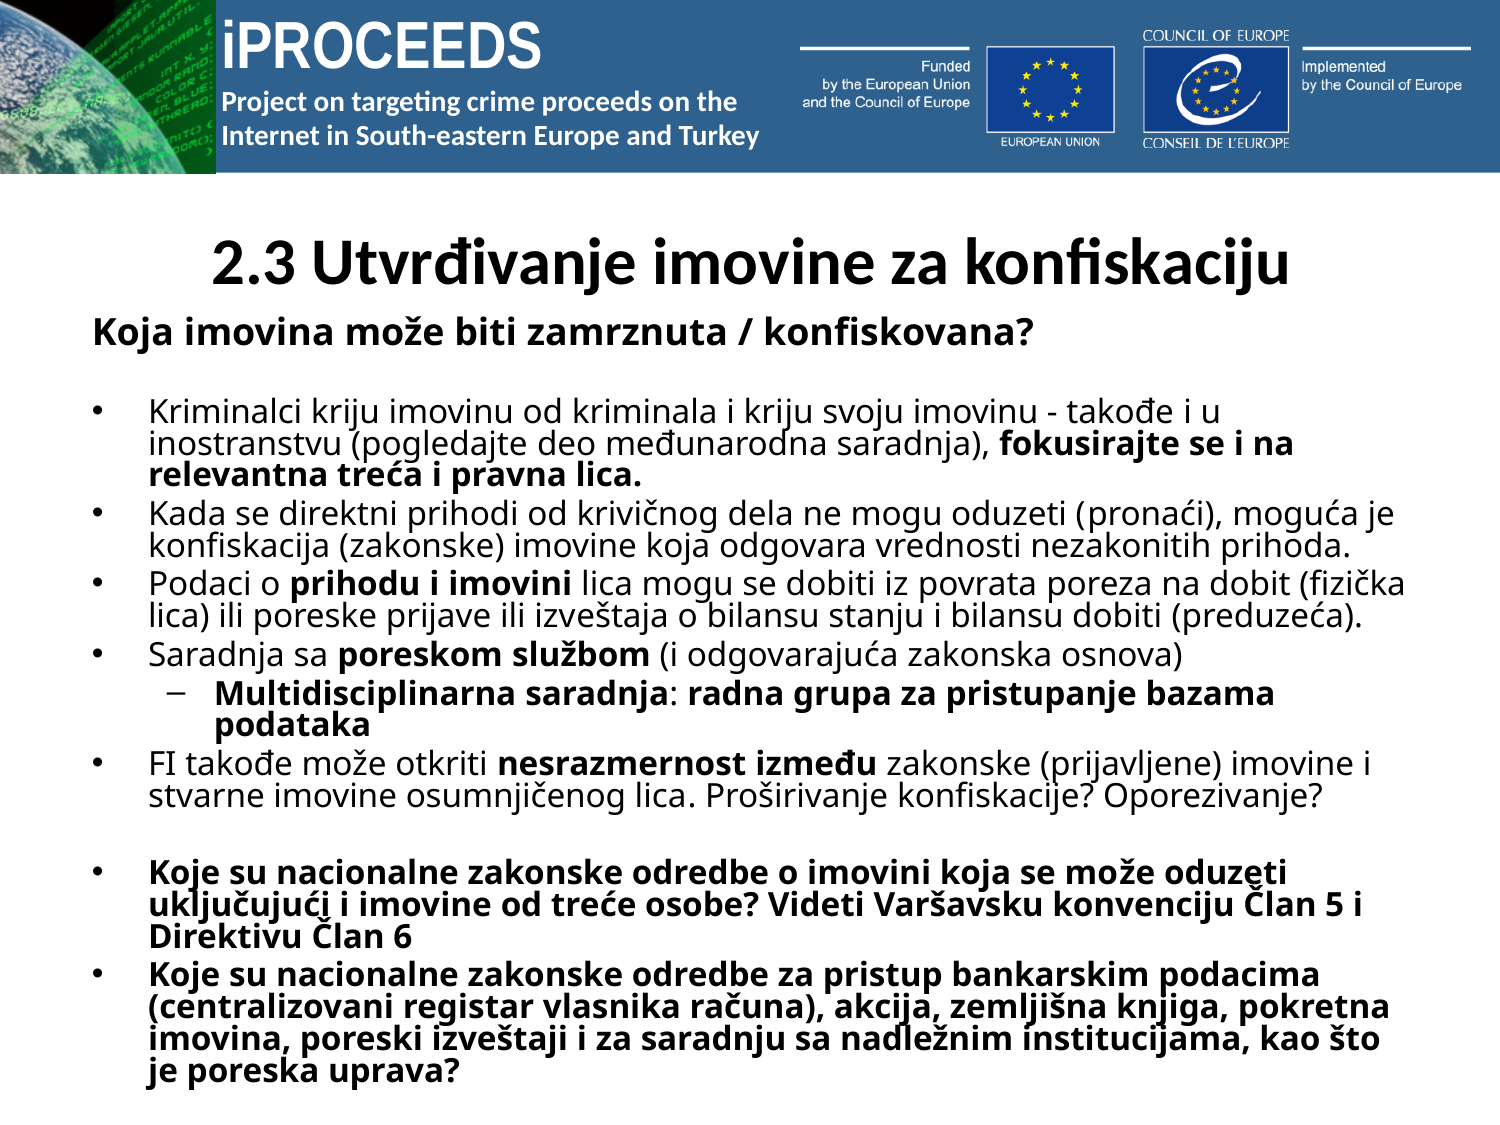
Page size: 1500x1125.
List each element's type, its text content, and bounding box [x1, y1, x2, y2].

list Koja imovina može biti zamrznuta / konfiskovana? Kriminalci kriju imovinu od kriminala i kriju svoju imovinu - takođe i u inostranstvu (pogledajte deo međunarodna saradnja), fokusirajte se i na relevantna treća i pravna lica. Kada se direktni prihodi od krivičnog dela ne mogu oduzeti (pronaći), moguća je konfiskacija (zakonske) imovine koja odgovara vrednosti nezakonitih prihoda. Podaci o prihodu i imovini lica mogu se dobiti iz povrata poreza na dobit (fizička lica) ili poreske prijave ili izveštaja o bilansu stanju i bilansu dobiti (preduzeća). Saradnja sa poreskom službom (i odgovarajuća zakonska osnova) Multidisciplinarna saradnja: radna grupa za pristupanje bazama podataka FI takođe može otkriti nesrazmernost između zakonske (prijavljene) imovine i stvarne imovine osumnjičenog lica. Proširivanje konfiskacije? Oporezivanje? Koje su nacionalne zakonske odredbe o imovini koja se može oduzeti uključujući i imovine od treće osobe? Videti Varšavsku konvenciju Član 5 i Direktivu Član 6 Koje su nacionalne zakonske odredbe za pristup bankarskim podacima (centralizovani registar vlasnika računa), akcija, zemljišna knjiga, pokretna imovina, poreski izveštaji i za saradnju sa nadležnim institucijama, kao što je poreska uprava? [76, 308, 1428, 1095]
picture [0, 0, 216, 174]
picture [800, 30, 1471, 148]
title 2.3 Utvrđivanje imovine za konfiskaciju [76, 198, 1428, 308]
